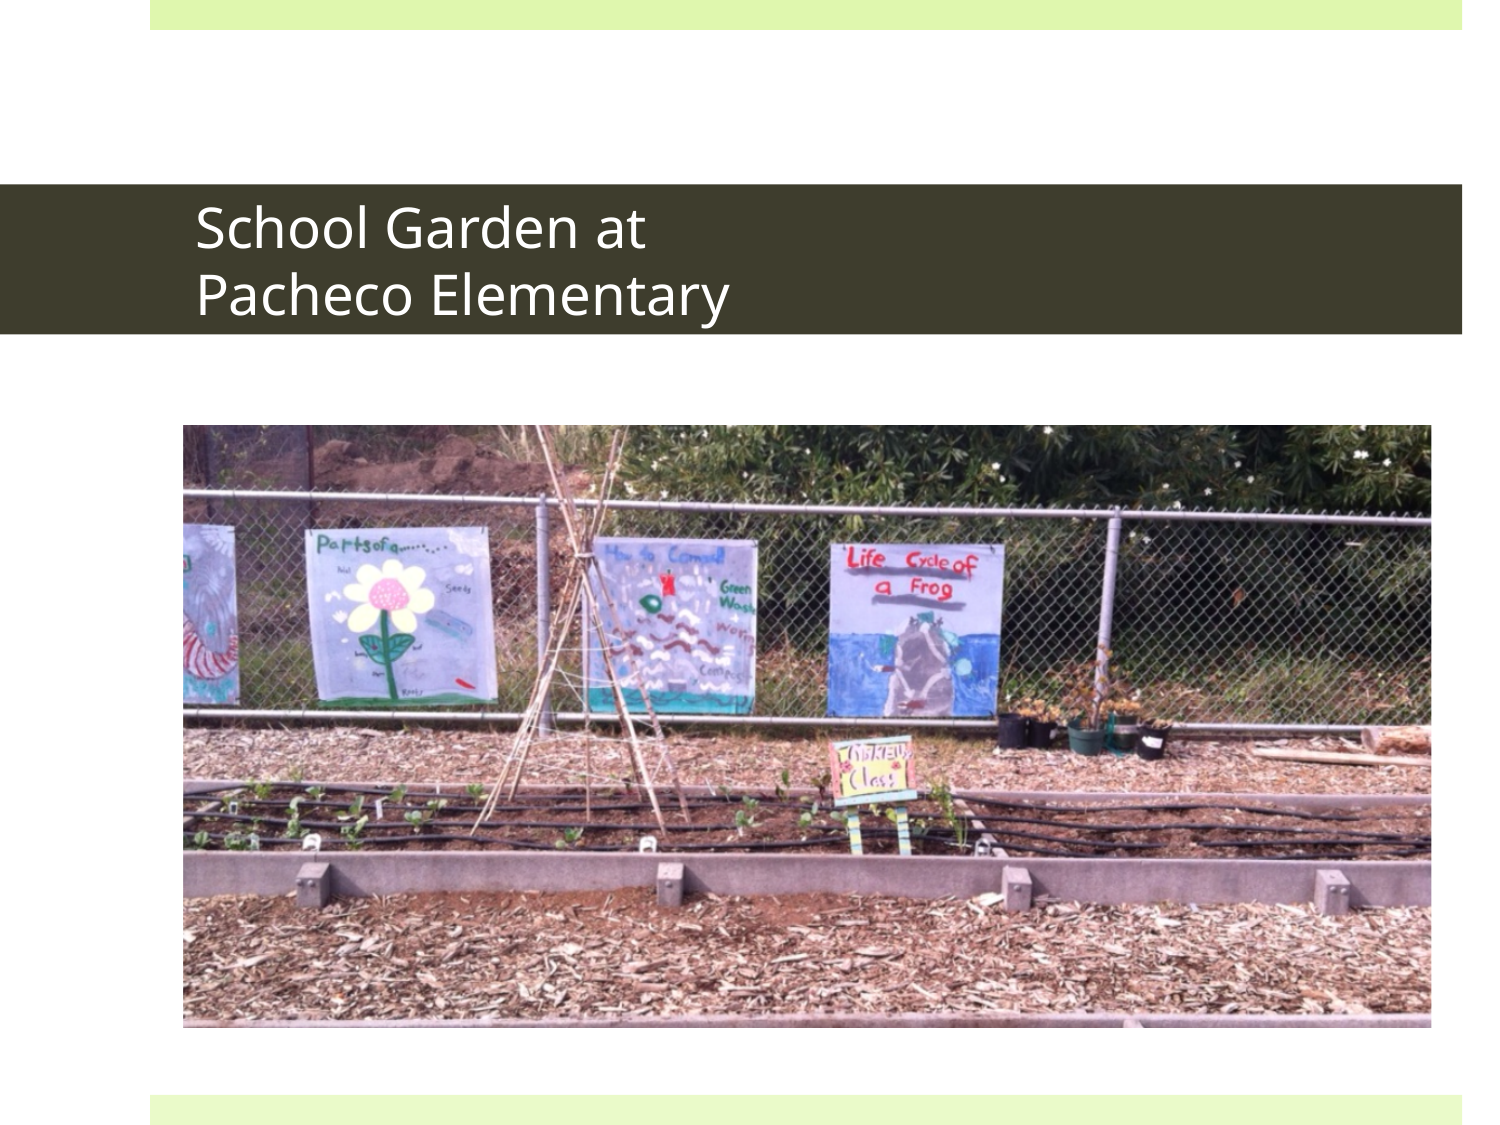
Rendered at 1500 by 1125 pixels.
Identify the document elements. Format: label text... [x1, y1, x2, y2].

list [182, 425, 1432, 1029]
title School Garden at Pacheco Elementary [0, 184, 1463, 335]
